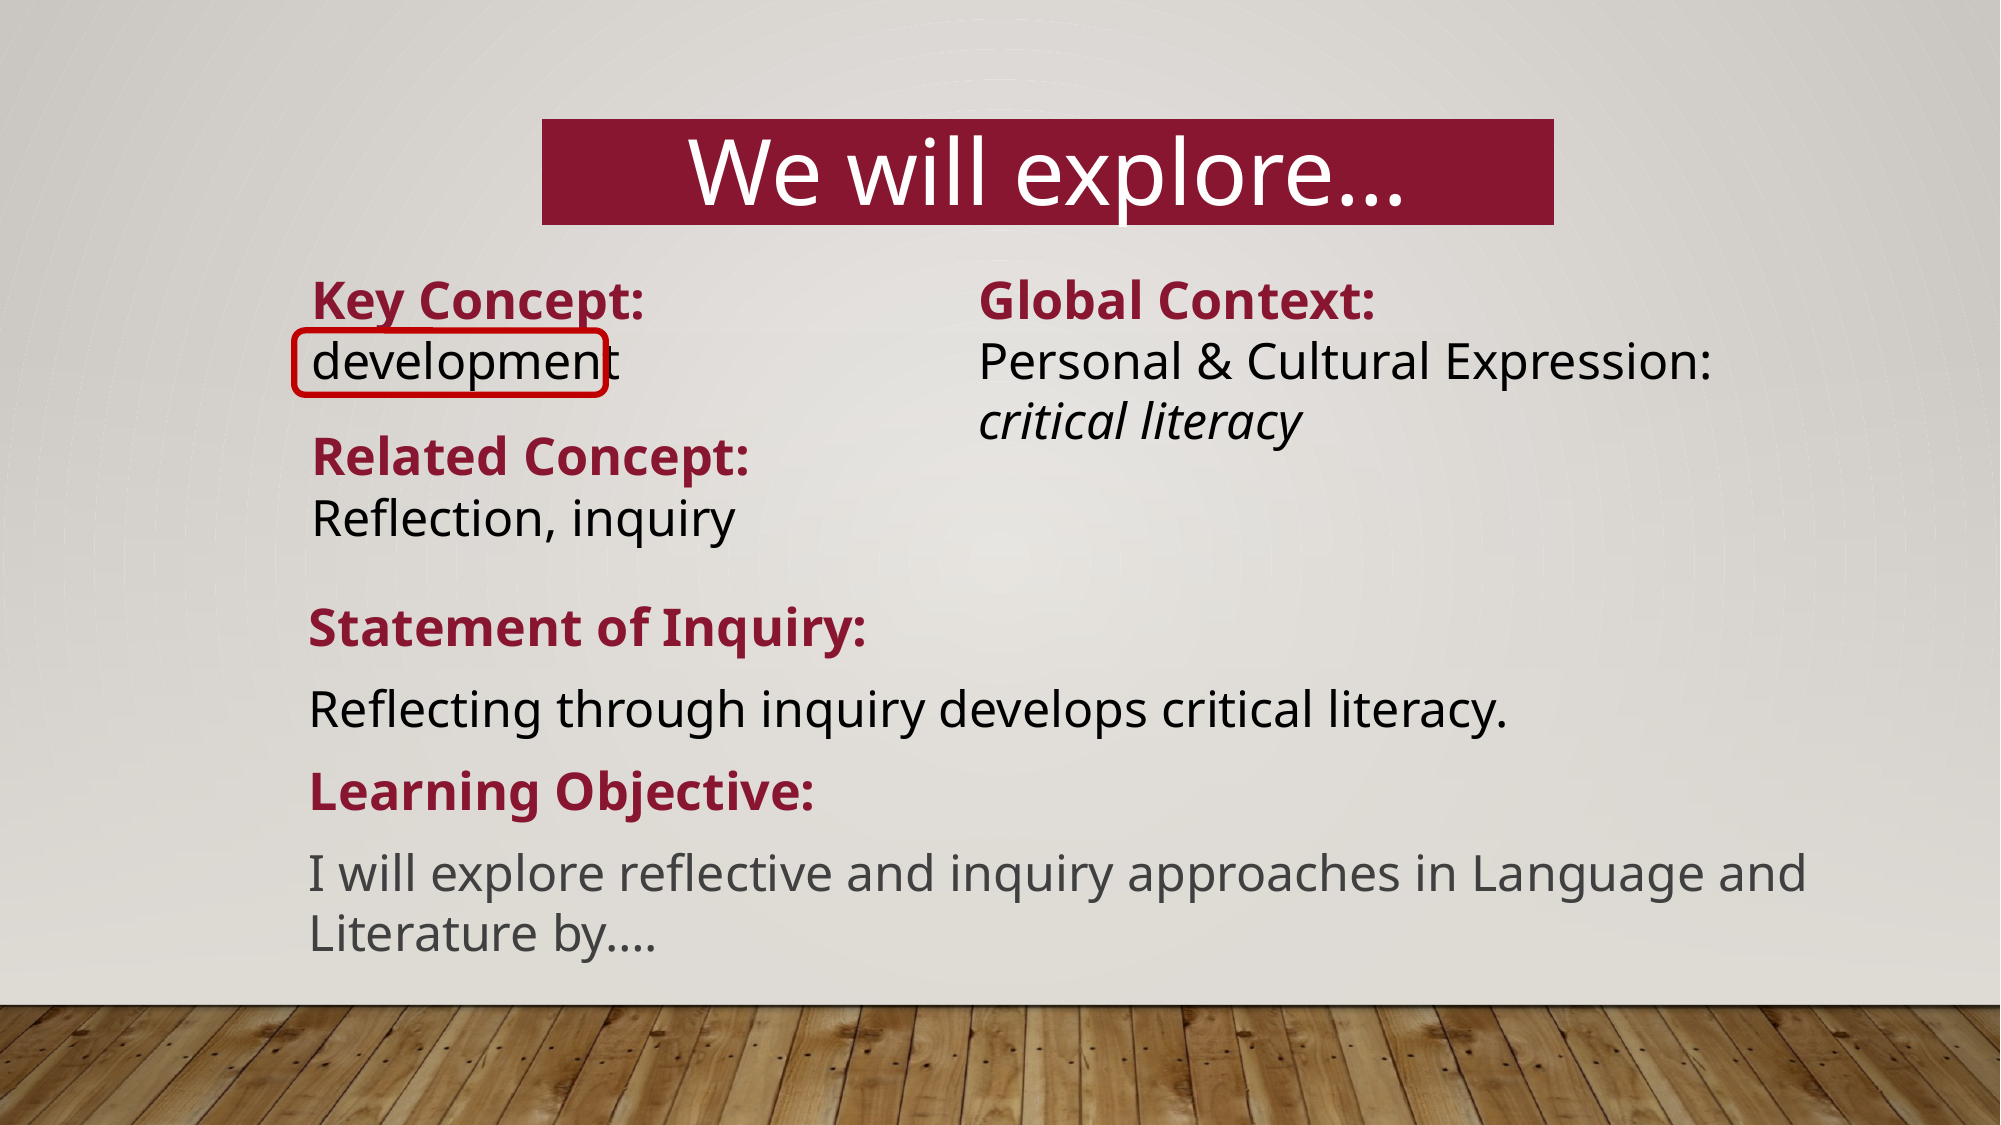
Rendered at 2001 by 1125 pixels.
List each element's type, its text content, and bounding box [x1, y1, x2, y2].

text_box Global Context: Personal & Cultural Expression: critical literacy [963, 259, 1765, 457]
text_box [292, 329, 608, 397]
text_box Key Concept: development [296, 259, 721, 416]
picture [0, 1005, 2000, 1125]
text_box Statement of Inquiry: Reflecting through inquiry develops critical literacy. Learning Objective: I will explore reflective and inquiry approaches in Language and Literature by…. [294, 586, 1949, 1032]
text_box We will explore… [542, 119, 1554, 225]
text_box Related Concept: Reflection, inquiry [296, 416, 842, 554]
